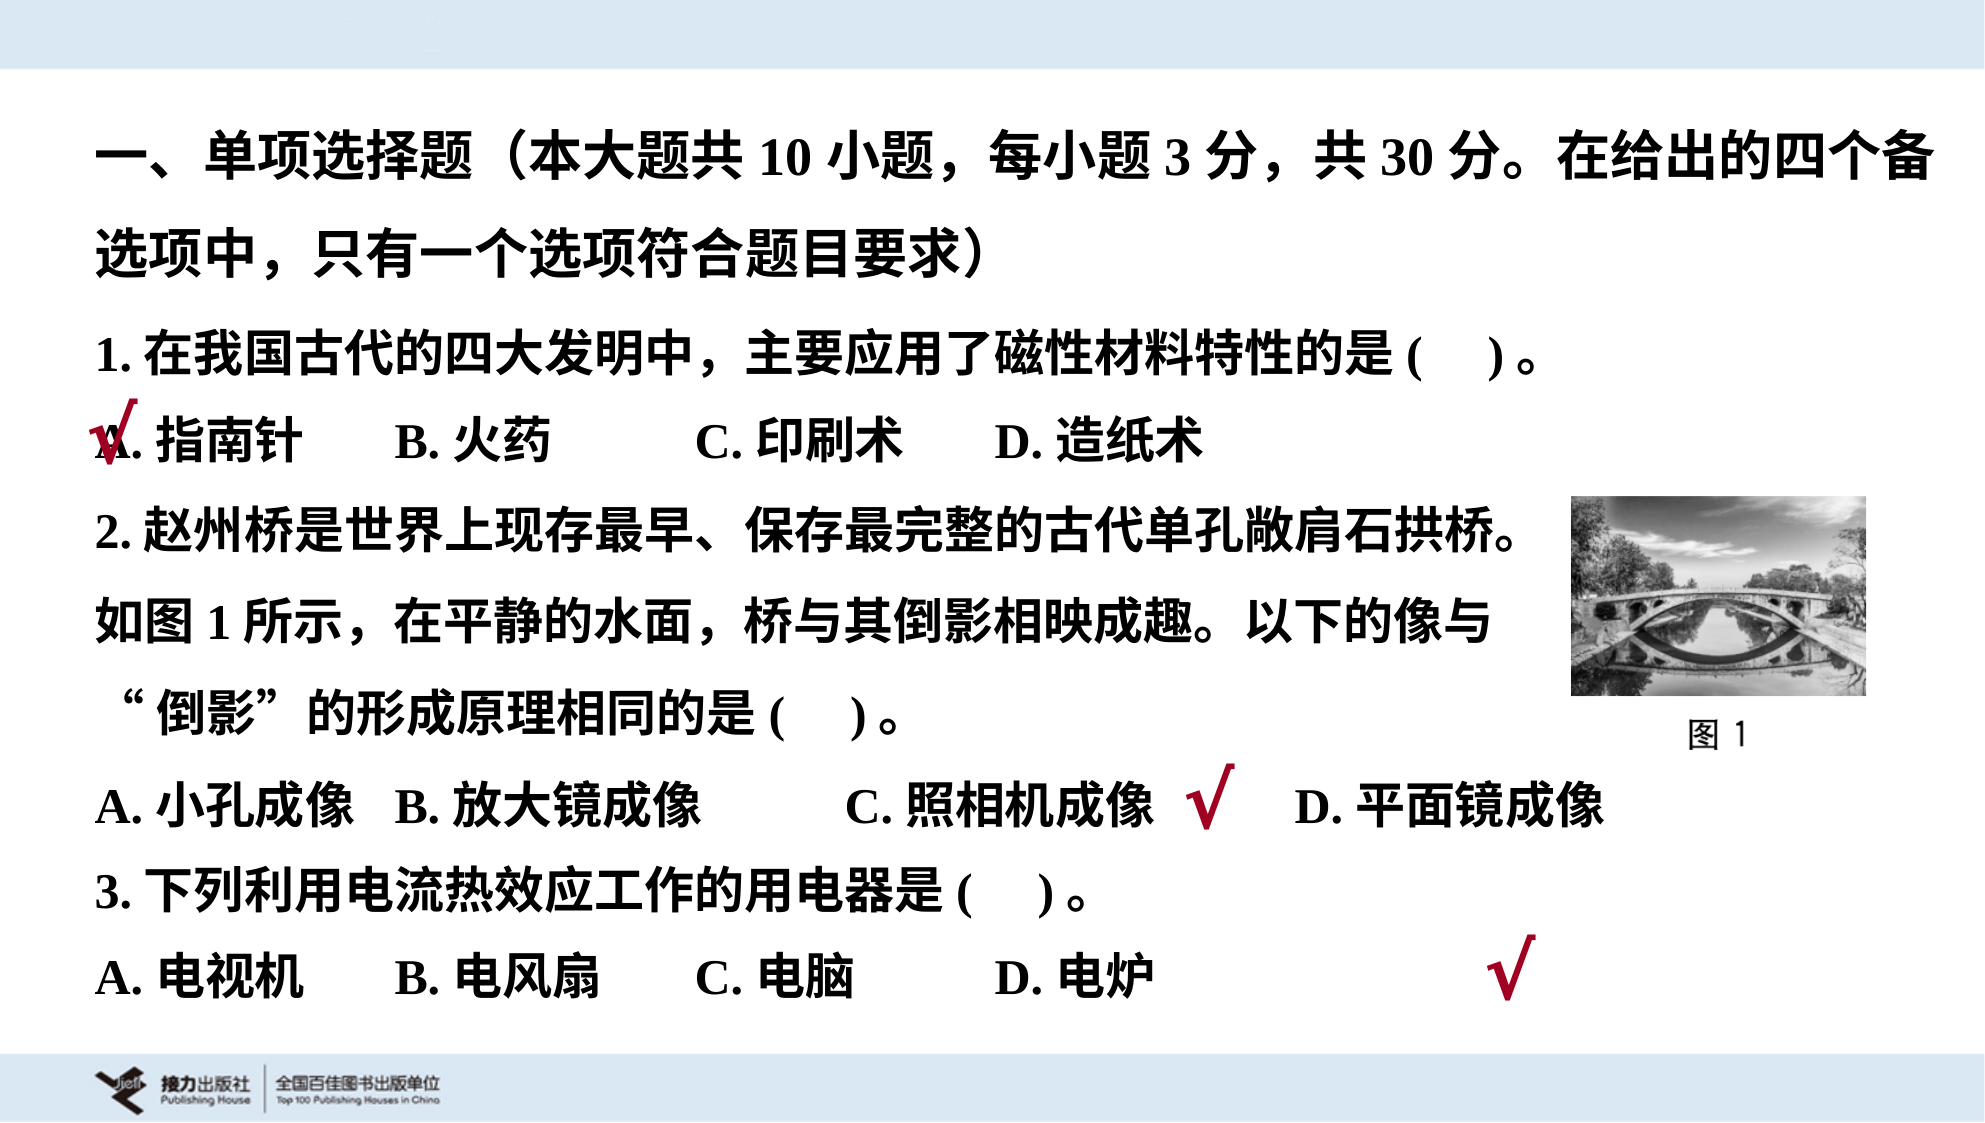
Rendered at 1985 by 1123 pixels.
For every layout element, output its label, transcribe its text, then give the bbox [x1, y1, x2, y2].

text_box A.指南针 B.火药 C.印刷术 D.造纸术 [94, 380, 1892, 469]
text_box 1.在我国古代的四大发明中，主要应用了磁性材料特性的是( )。 [94, 293, 1892, 380]
text_box A.电视机 B.电风扇 C.电脑 D.电炉 [94, 917, 1892, 1005]
text_box 2.赵州桥是世界上现存最早、保存最完整的古代单孔敞肩石拱桥。 如图1所示，在平静的水面，桥与其倒影相映成趣。以下的像与 “倒影”的形成原理相同的是( )。 [94, 466, 1542, 742]
picture [0, 0, 1985, 1122]
text_box √ [1183, 751, 1236, 844]
text_box 3.下列利用电流热效应工作的用电器是( )。 [94, 831, 1892, 917]
text_box √ [1484, 922, 1536, 1016]
text_box √ [86, 386, 139, 479]
text_box 一、单项选择题（本大题共10小题，每小题3分，共30分。在给出的四个备 选项中，只有一个选项符合题目要求） [94, 88, 1892, 293]
text_box A.小孔成像 B.放大镜成像 C.照相机成像 D.平面镜成像 [94, 745, 1542, 831]
